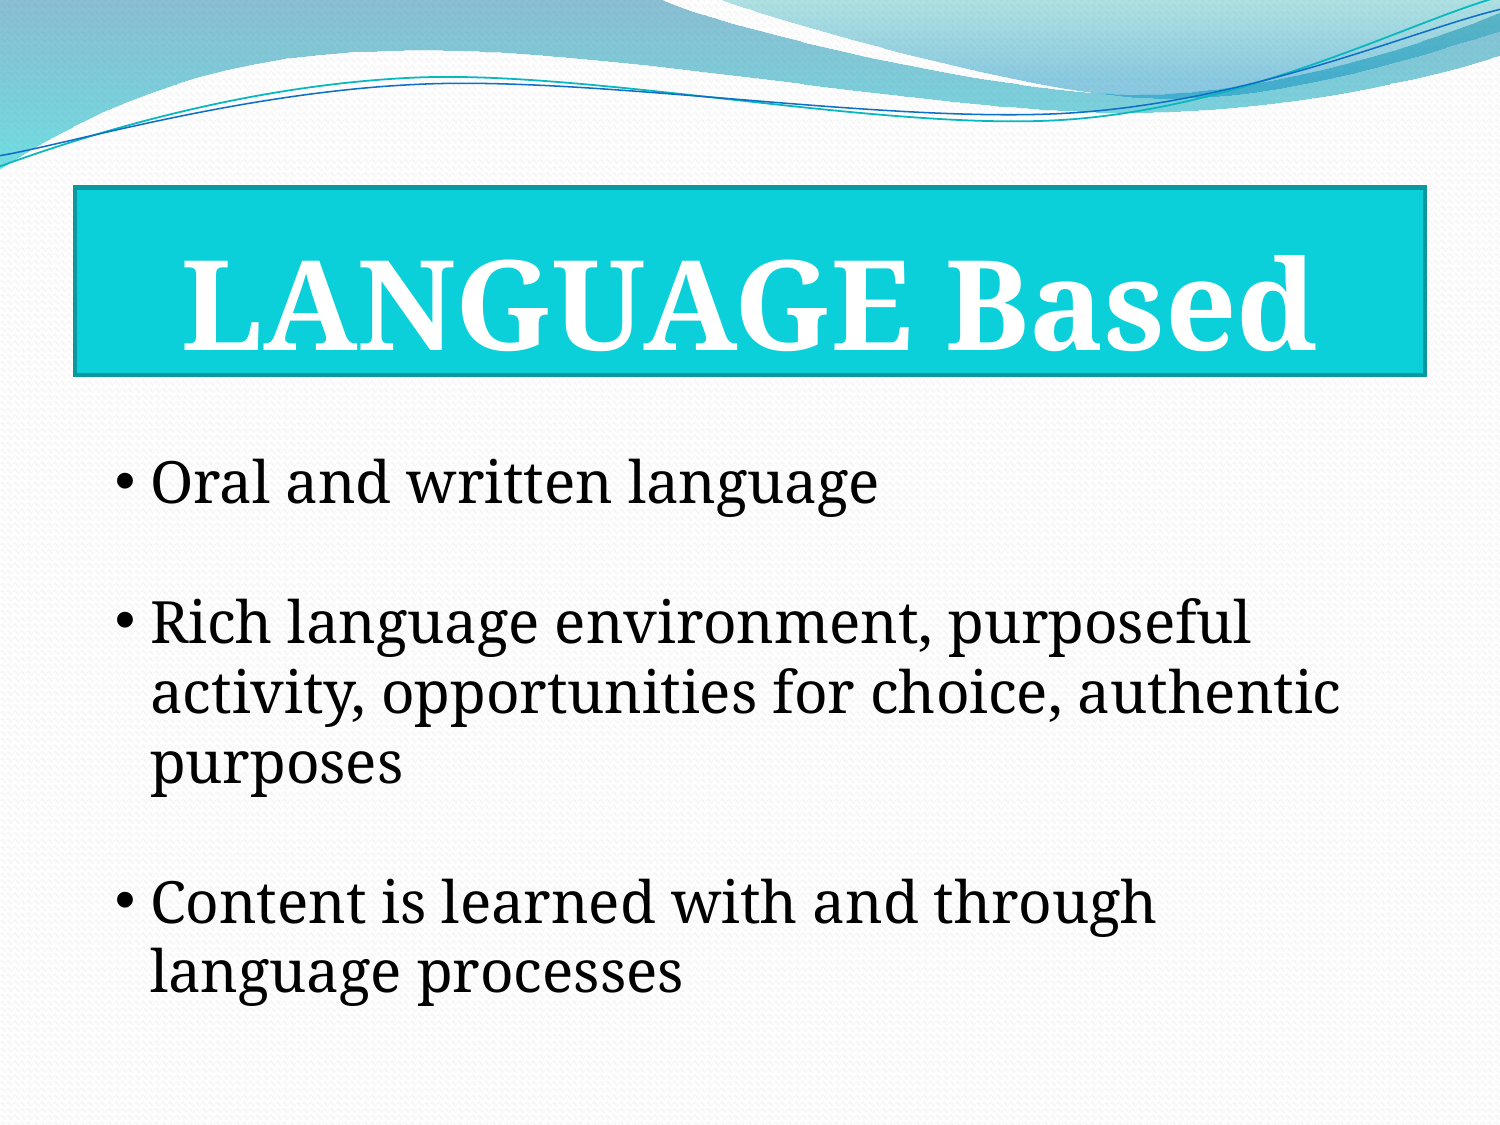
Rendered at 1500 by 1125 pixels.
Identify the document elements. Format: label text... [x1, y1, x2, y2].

title LANGUAGE Based [73, 185, 1427, 377]
list [74, 412, 1426, 1038]
text_box Oral and written language Rich language environment, purposeful activity, opportunities for choice, authentic purposes Content is learned with and through language processes [99, 437, 1425, 1012]
